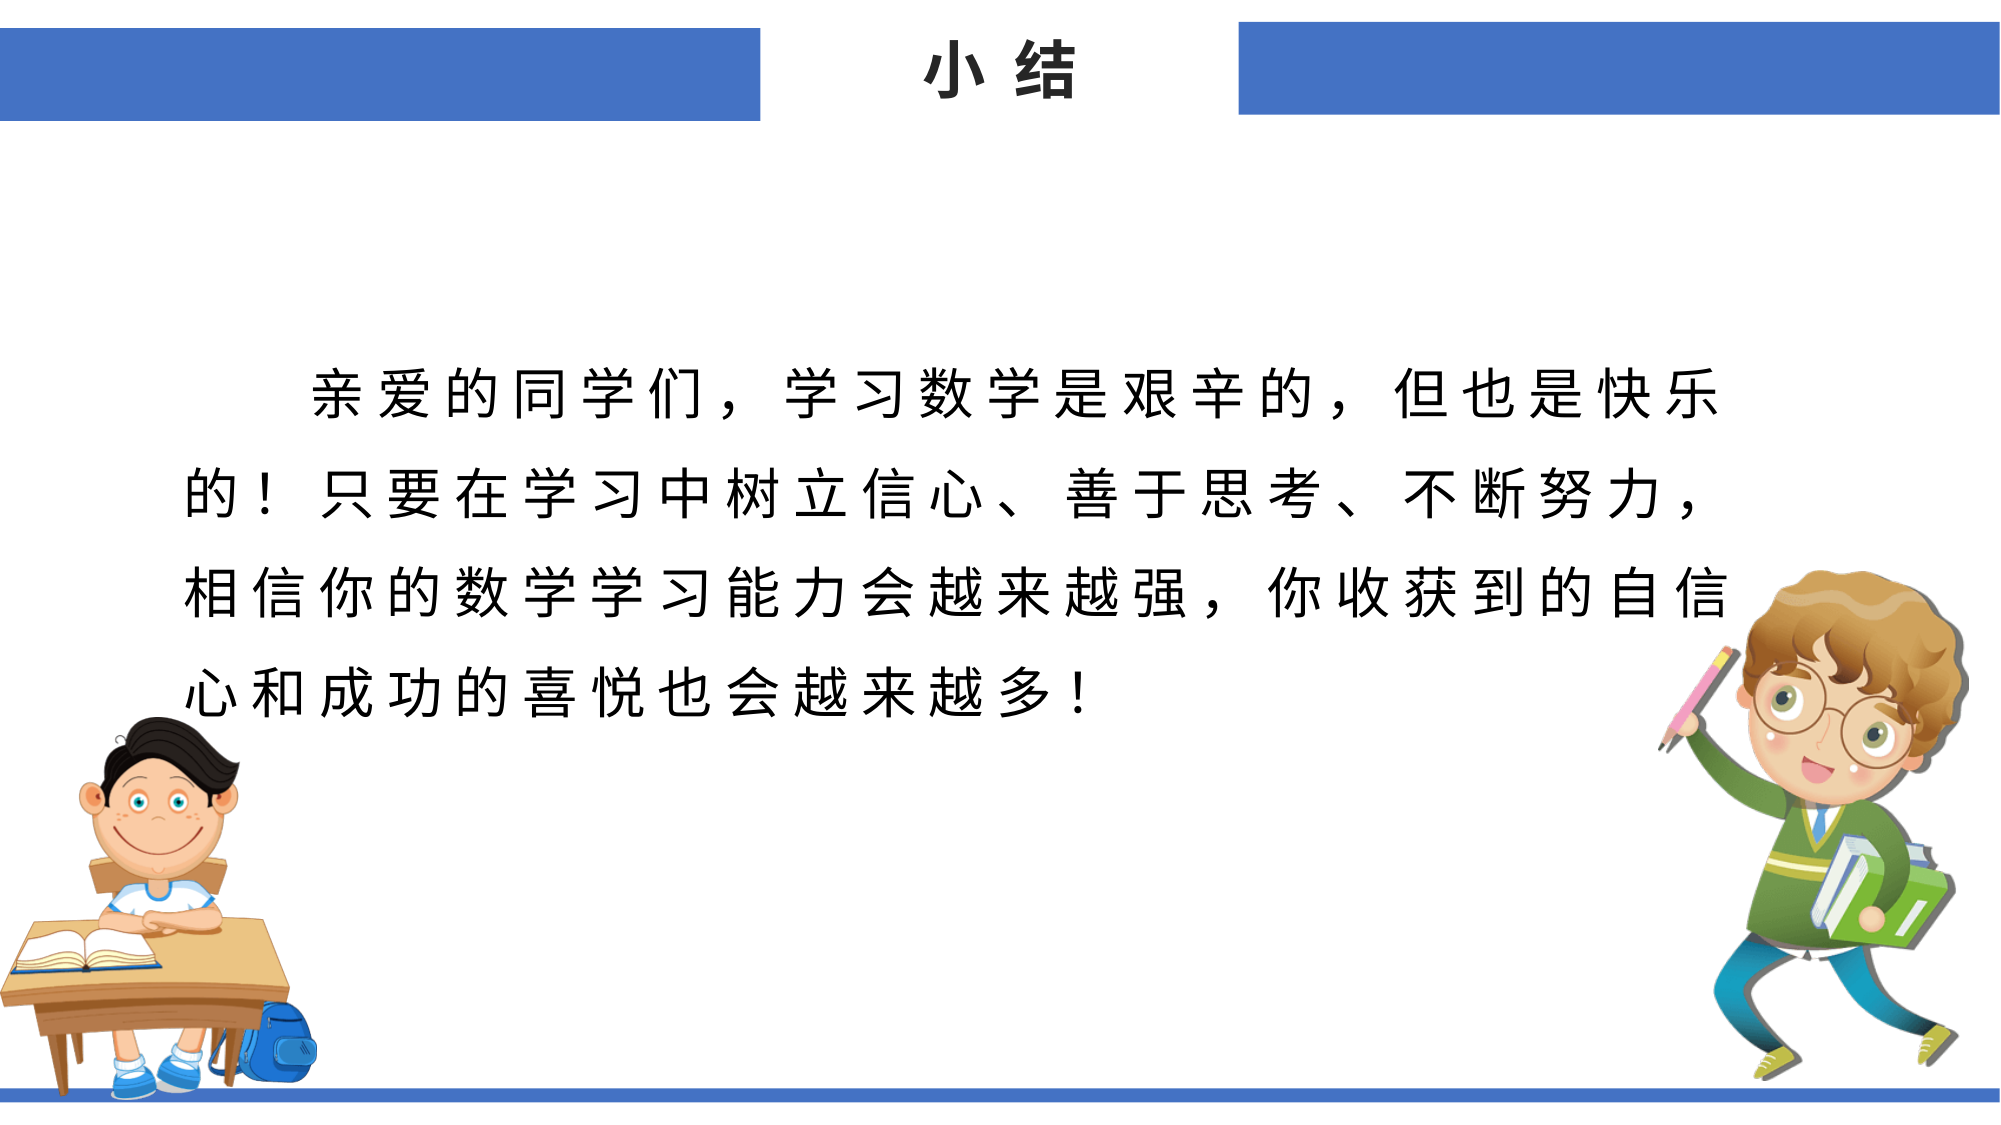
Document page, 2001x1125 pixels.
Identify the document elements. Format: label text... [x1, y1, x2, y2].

text_box [0, 27, 761, 122]
text_box [1238, 21, 2000, 116]
text_box 小 结 [697, 22, 1238, 114]
picture [1658, 570, 1969, 1081]
text_box [0, 1087, 2000, 1103]
picture [0, 717, 317, 1100]
text_box 亲 爱 的 同 学 们 ， 学 习 数 学 是 艰 辛 的 ， 但 也 是 快 乐 的 ！ 只 要 在 学 习 中 树 立 信 心 、 善 于 思 考 、 不 断 努 力 ， 相 信 你 的 数 学 学 习 能 力 会 越 来 越 强 ， 你 收 获 到 的 自 信 心 和 成 功 的 喜 悦 也 会 越 来 越 多 ！ [169, 318, 1793, 859]
